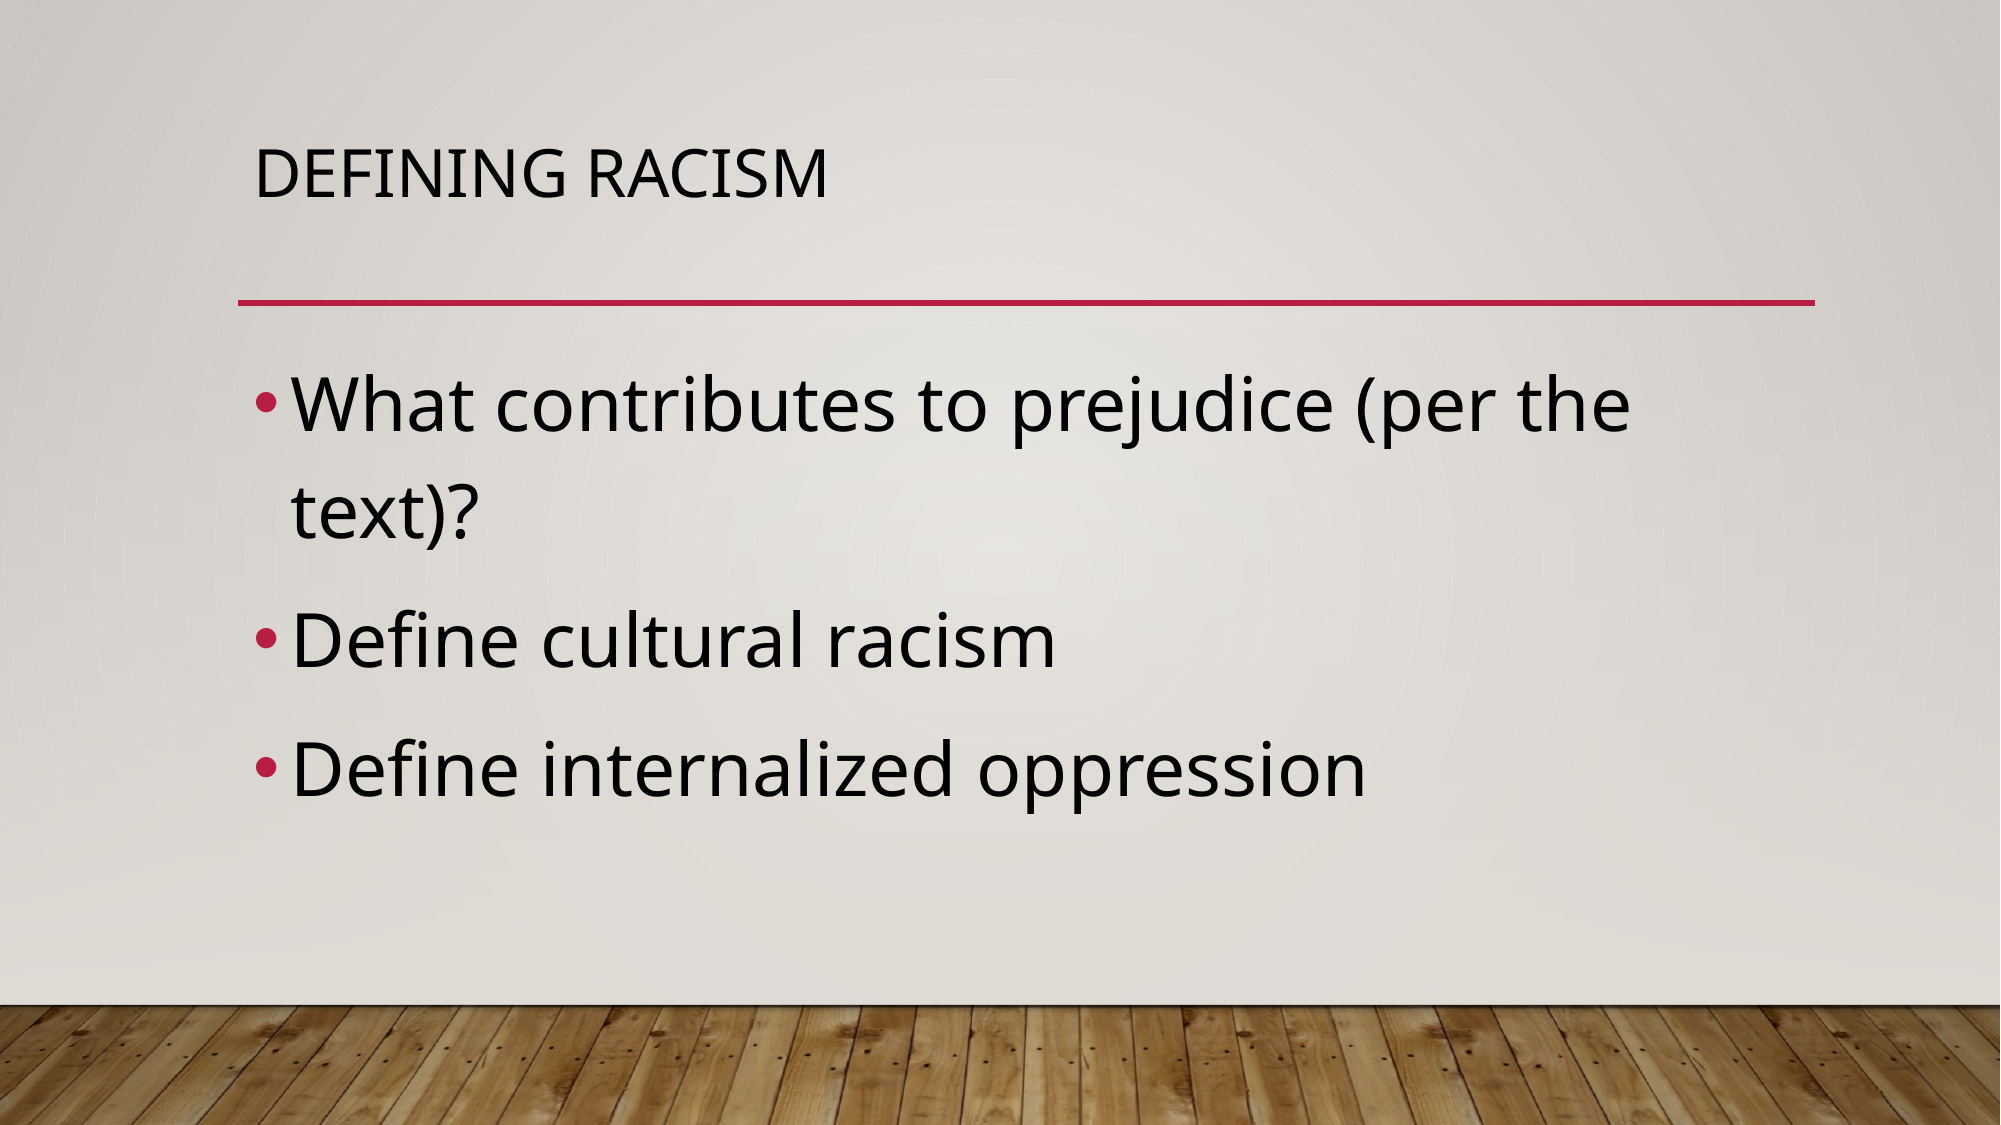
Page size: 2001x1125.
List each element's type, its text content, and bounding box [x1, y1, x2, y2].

list What contributes to prejudice (per the text)? Define cultural racism Define internalized oppression [238, 330, 1814, 897]
picture [0, 1005, 2000, 1125]
title Defining Racism [238, 131, 1814, 305]
